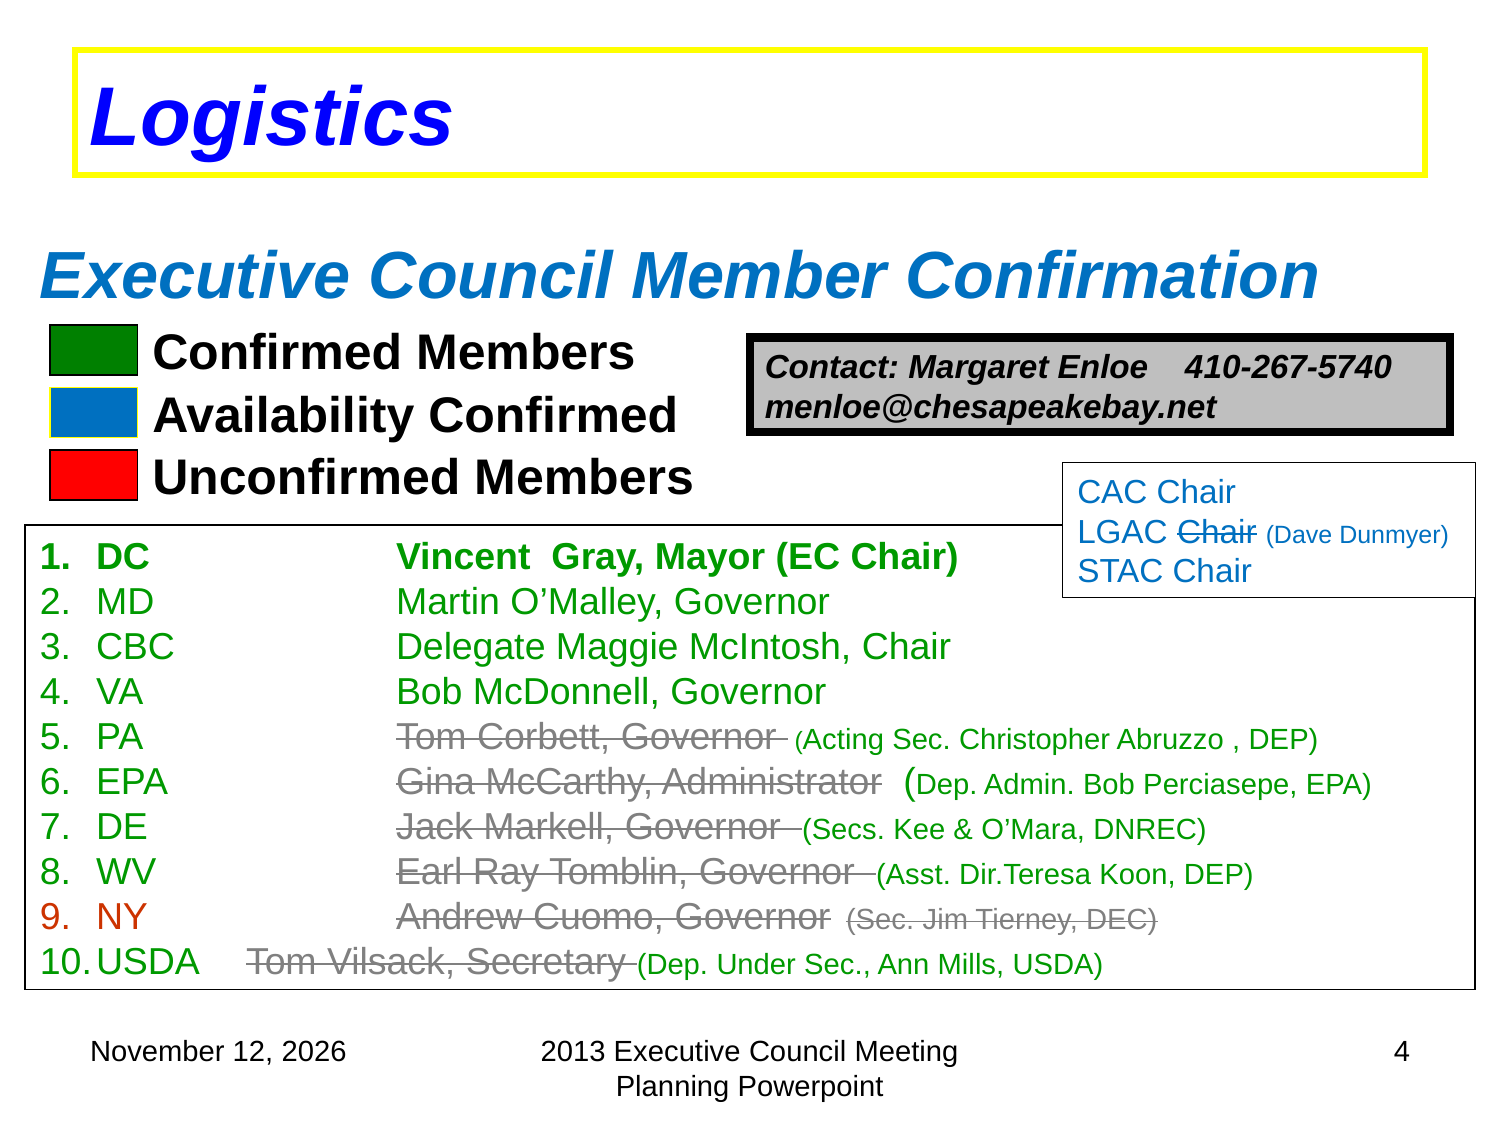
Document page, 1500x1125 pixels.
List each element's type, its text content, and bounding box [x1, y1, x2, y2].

text_box [49, 450, 137, 500]
text_box [49, 387, 138, 438]
text_box [49, 324, 137, 375]
text_box CAC Chair LGAC Chair (Dave Dunmyer) STAC Chair [1062, 462, 1475, 597]
text_box Confirmed Members [137, 312, 775, 374]
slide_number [74, 1024, 426, 1103]
text_box Executive Council Member Confirmation [24, 224, 1338, 320]
text_box DC Vincent Gray, Mayor (EC Chair) MD Martin O’Malley, Governor CBC Delegate Maggie McIntosh, Chair VA Bob McDonnell, Governor PA Tom Corbett, Governor (Acting Sec. Christopher Abruzzo , DEP) EPA Gina McCarthy, Administrator (Dep. Admin. Bob Perciasepe, EPA) DE Jack Markell, Governor (Secs. Kee & O’Mara, DNREC) WV Earl Ray Tomblin, Governor (Asst. Dir.Teresa Koon, DEP) NY Andrew Cuomo, Governor (Sec. Jim Tierney, DEC) USDA Tom Vilsack, Secretary (Dep. Under Sec., Ann Mills, USDA) [24, 524, 1475, 990]
footer 2013 Executive Council Meeting Planning Powerpoint [512, 1024, 988, 1103]
text_box Availability Confirmed [137, 374, 775, 450]
text_box Contact: Margaret Enloe 410-267-5740 menloe@chesapeakebay.net [750, 337, 1450, 432]
text_box Logistics [74, 50, 1425, 175]
text_box Unconfirmed Members [137, 450, 775, 513]
slide_number 4 [1074, 1024, 1426, 1103]
